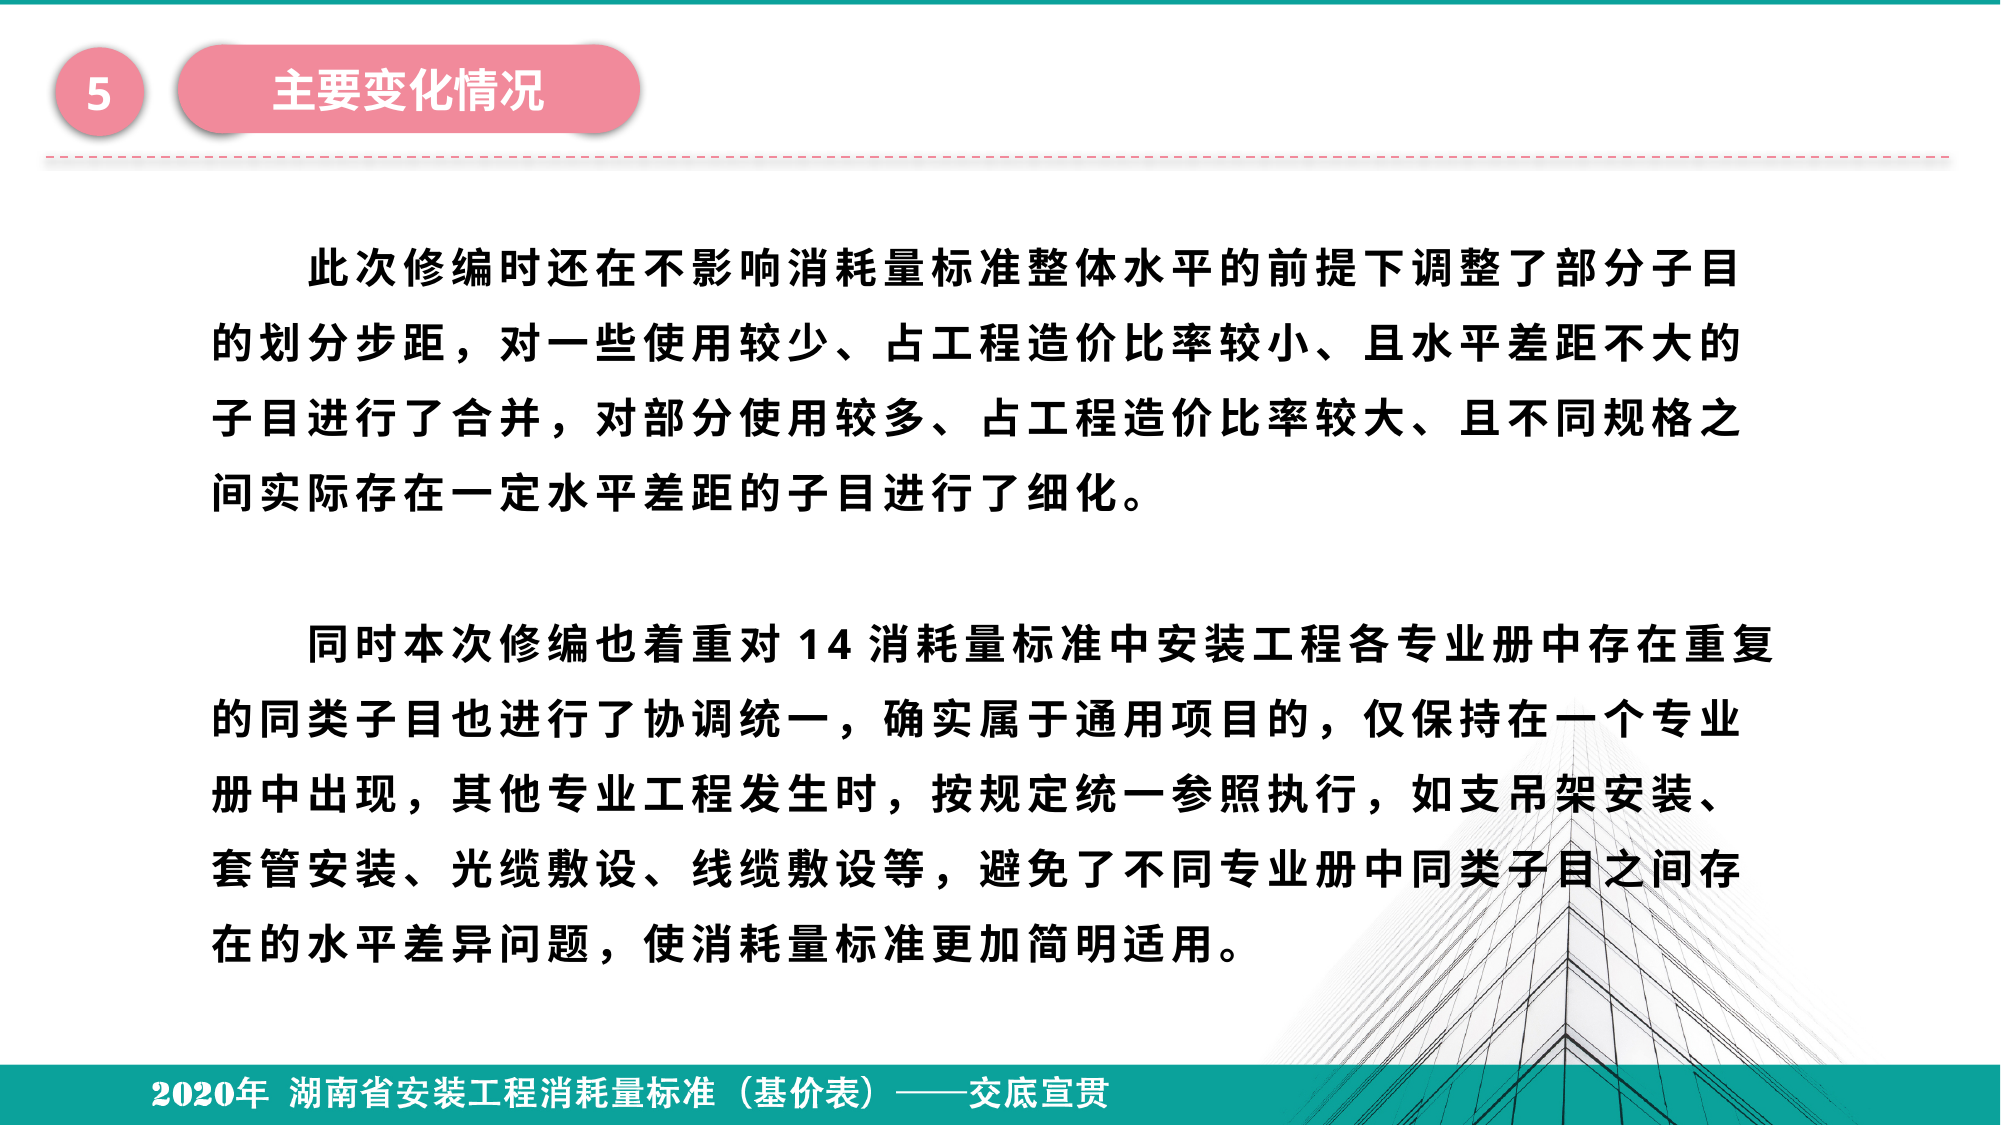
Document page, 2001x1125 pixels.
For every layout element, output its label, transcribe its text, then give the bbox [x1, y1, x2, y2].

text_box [45, 44, 1955, 158]
picture [0, 0, 2001, 1125]
title 此次修编时还在不影响消耗量标准整体水平的前提下调整了部分子目的划分步距，对一些使用较少、占工程造价比率较小、且水平差距不大的子目进行了合并，对部分使用较多、占工程造价比率较大、且不同规格之间实际存在一定水平差距的子目进行了细化。 同时本次修编也着重对14消耗量标准中安装工程各专业册中存在重复的同类子目也进行了协调统一，确实属于通用项目的，仅保持在一个专业册中出现，其他专业工程发生时，按规定统一参照执行，如支吊架安装、套管安装、光缆敷设、线缆敷设等，避免了不同专业册中同类子目之间存在的水平差异问题，使消耗量标准更加简明适用。 [196, 158, 1805, 976]
slide_number [1918, 0, 2000, 52]
